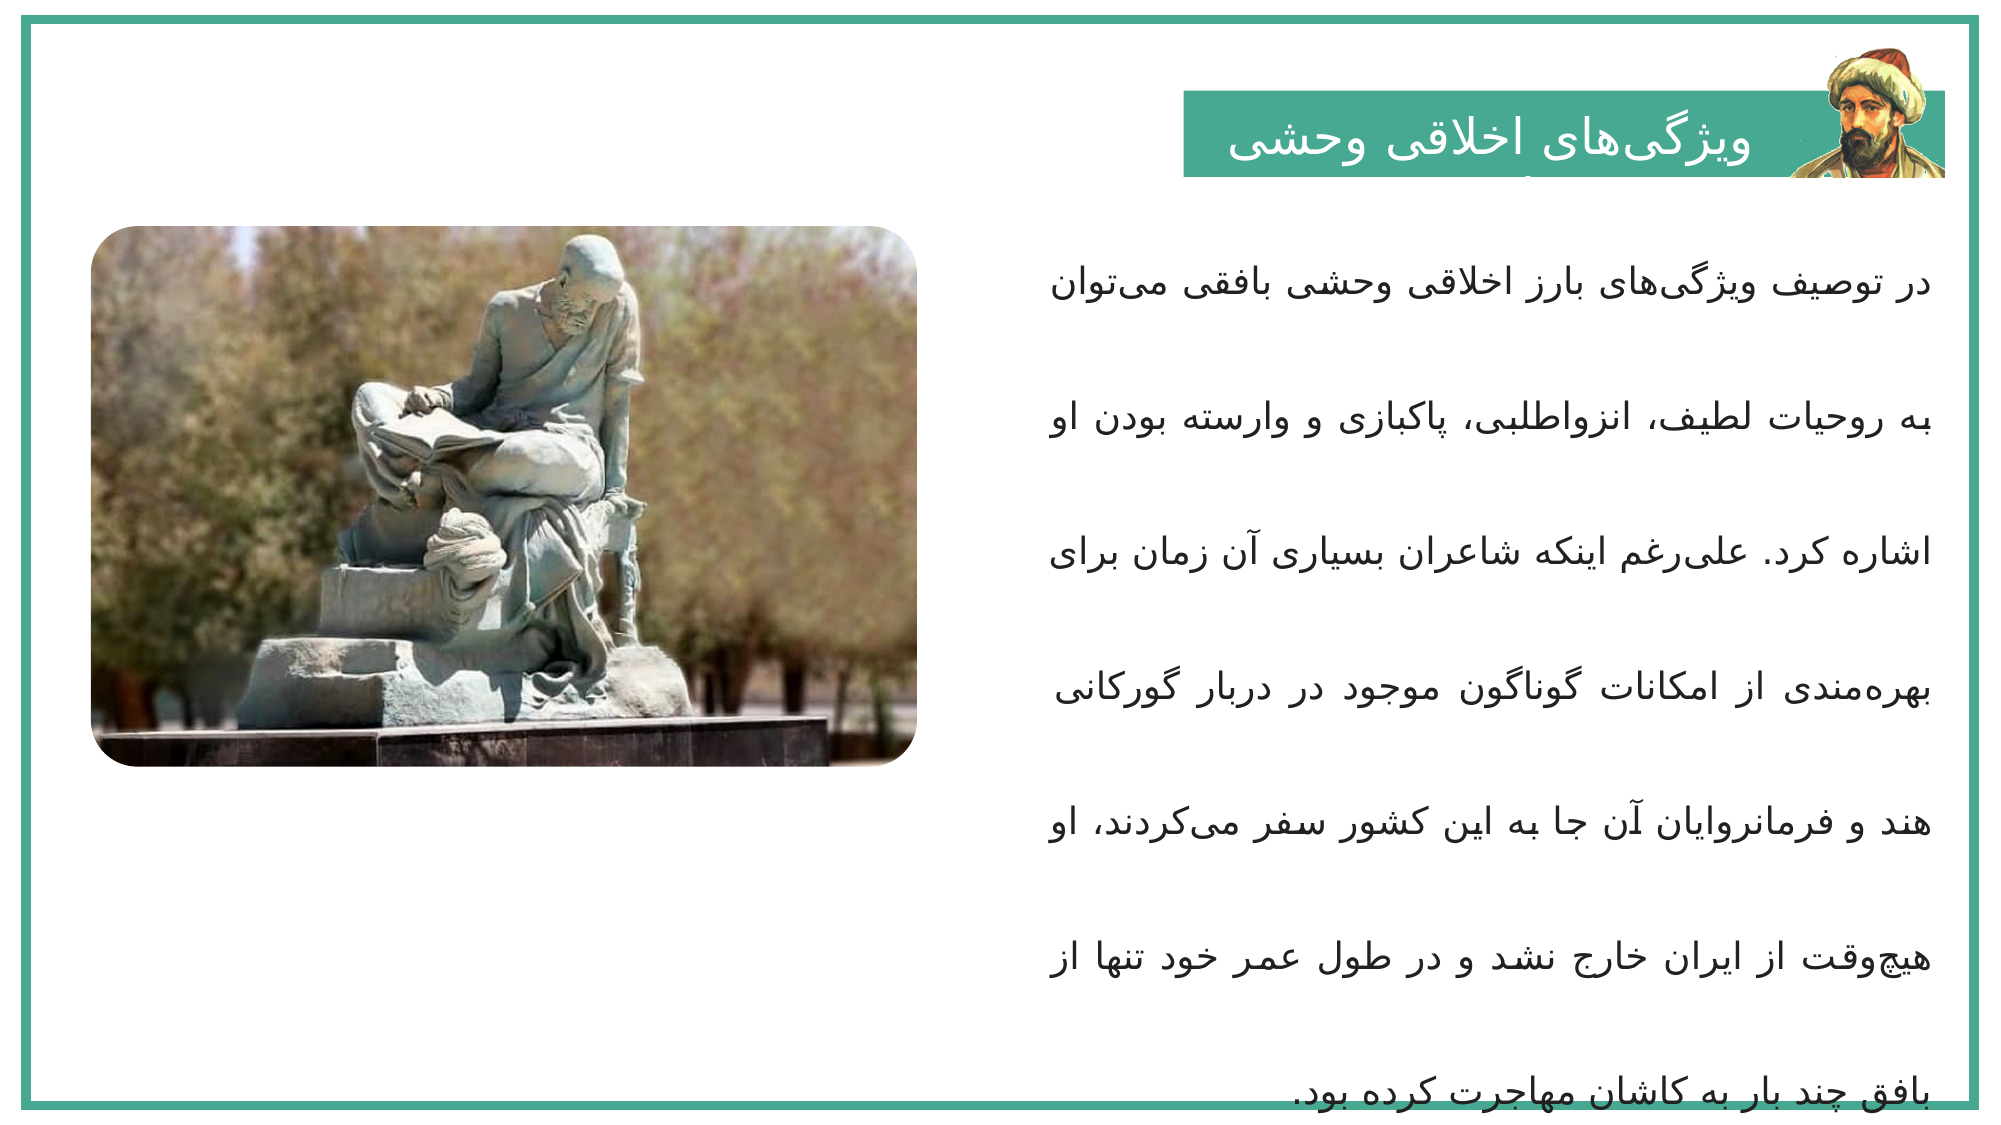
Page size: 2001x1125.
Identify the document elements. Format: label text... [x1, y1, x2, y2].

text_box ویژگی‌های اخلاقی وحشی بافقی [1167, 96, 1814, 159]
text_box در توصیف ویژگی‌های بارز اخلاقی وحشی بافقی می‌توان به روحیات لطیف، انزوا‌طلبی، پاکبازی و وارسته بودن او اشاره کرد. علی‌رغم اینکه شاعران بسیاری آن زمان برای بهره‌مندی از امکانات گوناگون موجود در دربار گورکانی هند و فرمانروایان آن جا به این کشور سفر می‌کردند، او هیچ‌وقت از ایران خارج نشد و در طول عمر خود تنها از بافق چند بار به کاشان مهاجرت کرده بود. [1033, 159, 1947, 1120]
picture [1784, 7, 1945, 159]
picture [90, 226, 917, 767]
